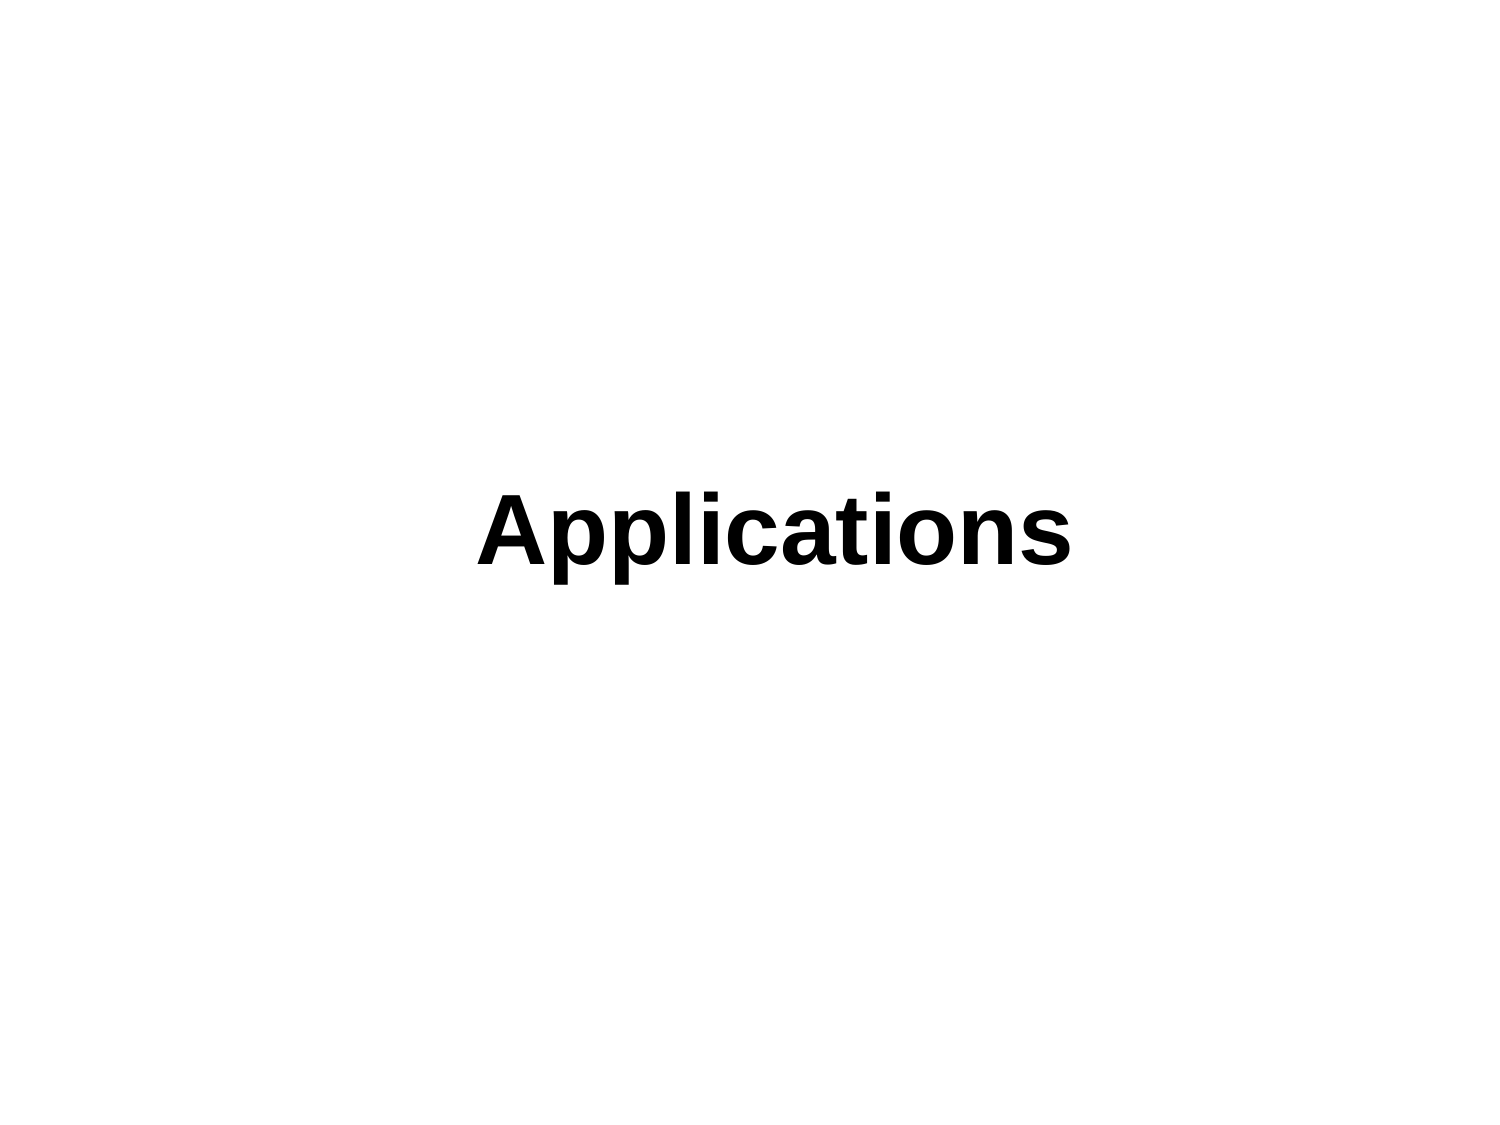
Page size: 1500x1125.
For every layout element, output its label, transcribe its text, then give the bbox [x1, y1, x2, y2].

title Applications [112, 346, 1388, 600]
